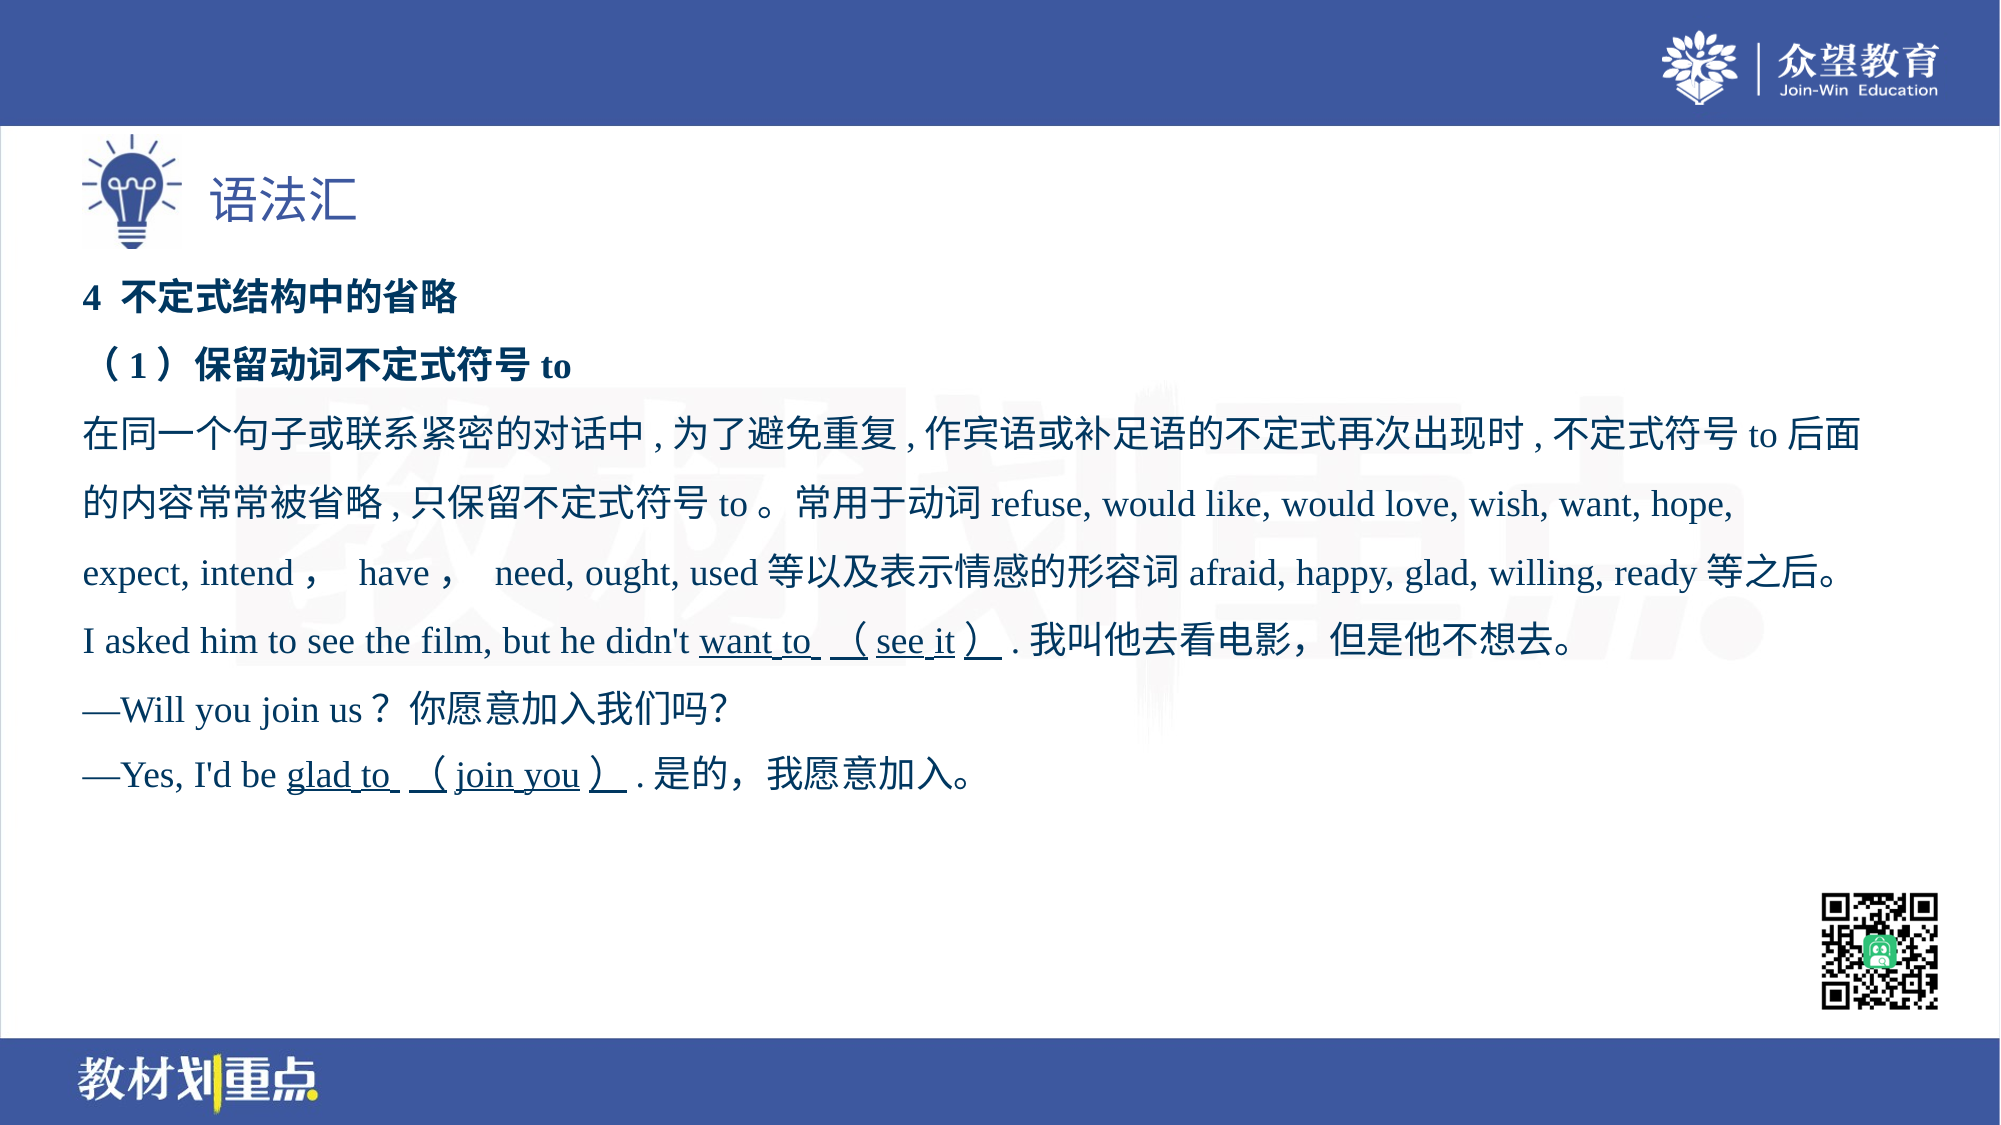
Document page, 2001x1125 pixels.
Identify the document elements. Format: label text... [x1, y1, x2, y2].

text_box 4 不定式结构中的省略 （1）保留动词不定式符号to 在同一个句子或联系紧密的对话中,为了避免重复,作宾语或补足语的不定式再次出现时,不定式符号to后面 的内容常常被省略,只保留不定式符号to。常用于动词refuse, would like, would love, wish, want, hope, expect, intend， have， need, ought, used等以及表示情感的形容词afraid, happy, glad, willing, ready等之后。 I asked him to see the film, but he didn't want to （see it）.我叫他去看电影，但是他不想去。 —Will you join us？你愿意加入我们吗？ —Yes, I'd be glad to （join you）.是的，我愿意加入。 [82, 248, 1817, 788]
picture [0, 0, 2000, 1125]
